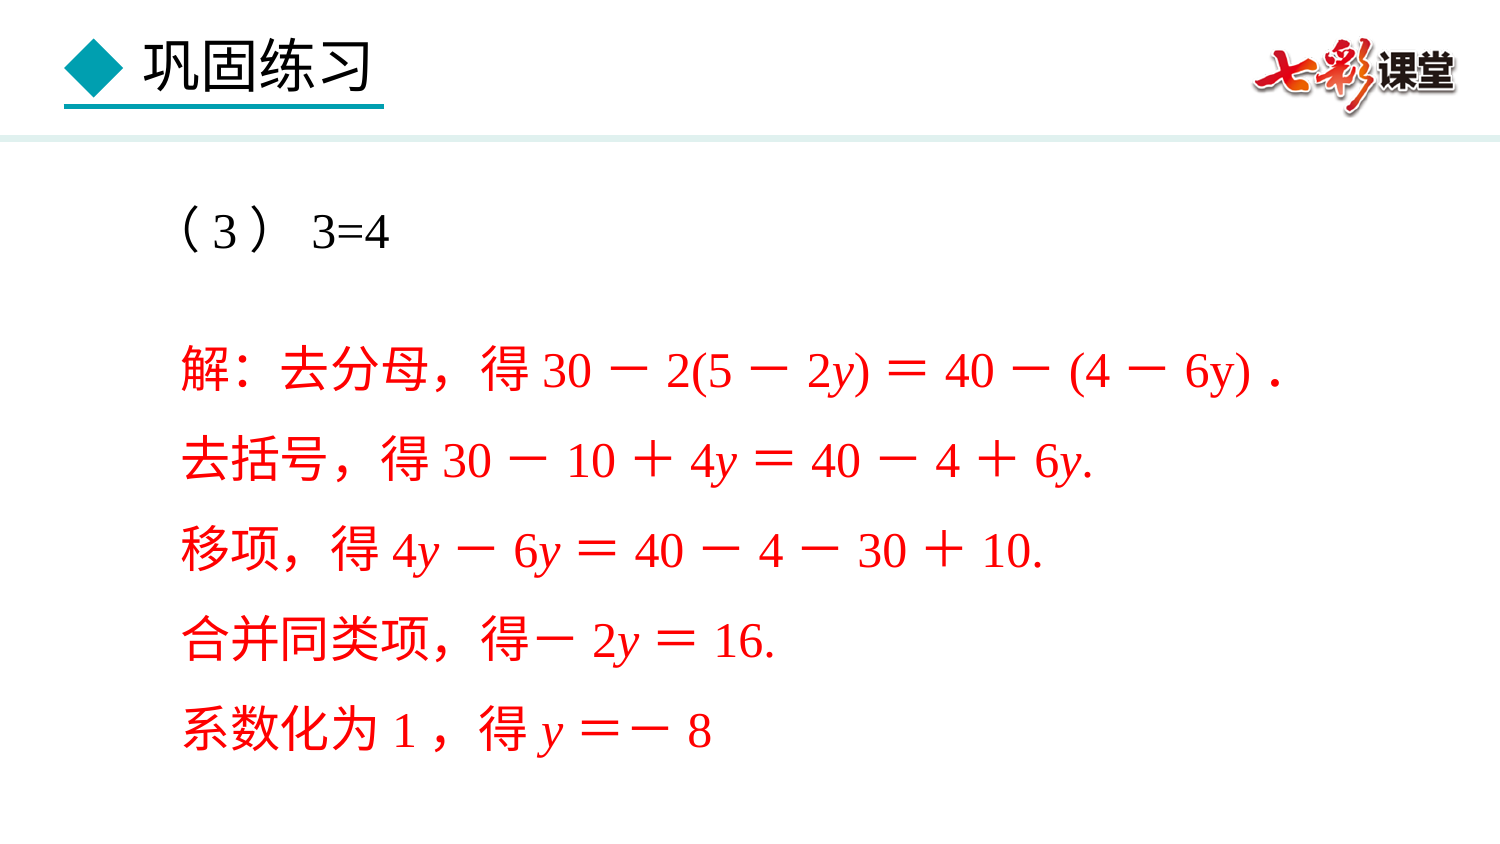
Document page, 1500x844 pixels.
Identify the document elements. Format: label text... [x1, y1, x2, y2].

text_box 解：去分母，得30－2(5－2y)＝40－(4－6y)． 去括号，得30－10＋4y＝40－4＋6y. 移项，得4y－6y＝40－4－30＋10. 合并同类项，得－2y＝16. 系数化为1，得y＝－8 [165, 300, 1335, 766]
picture [1249, 32, 1461, 118]
